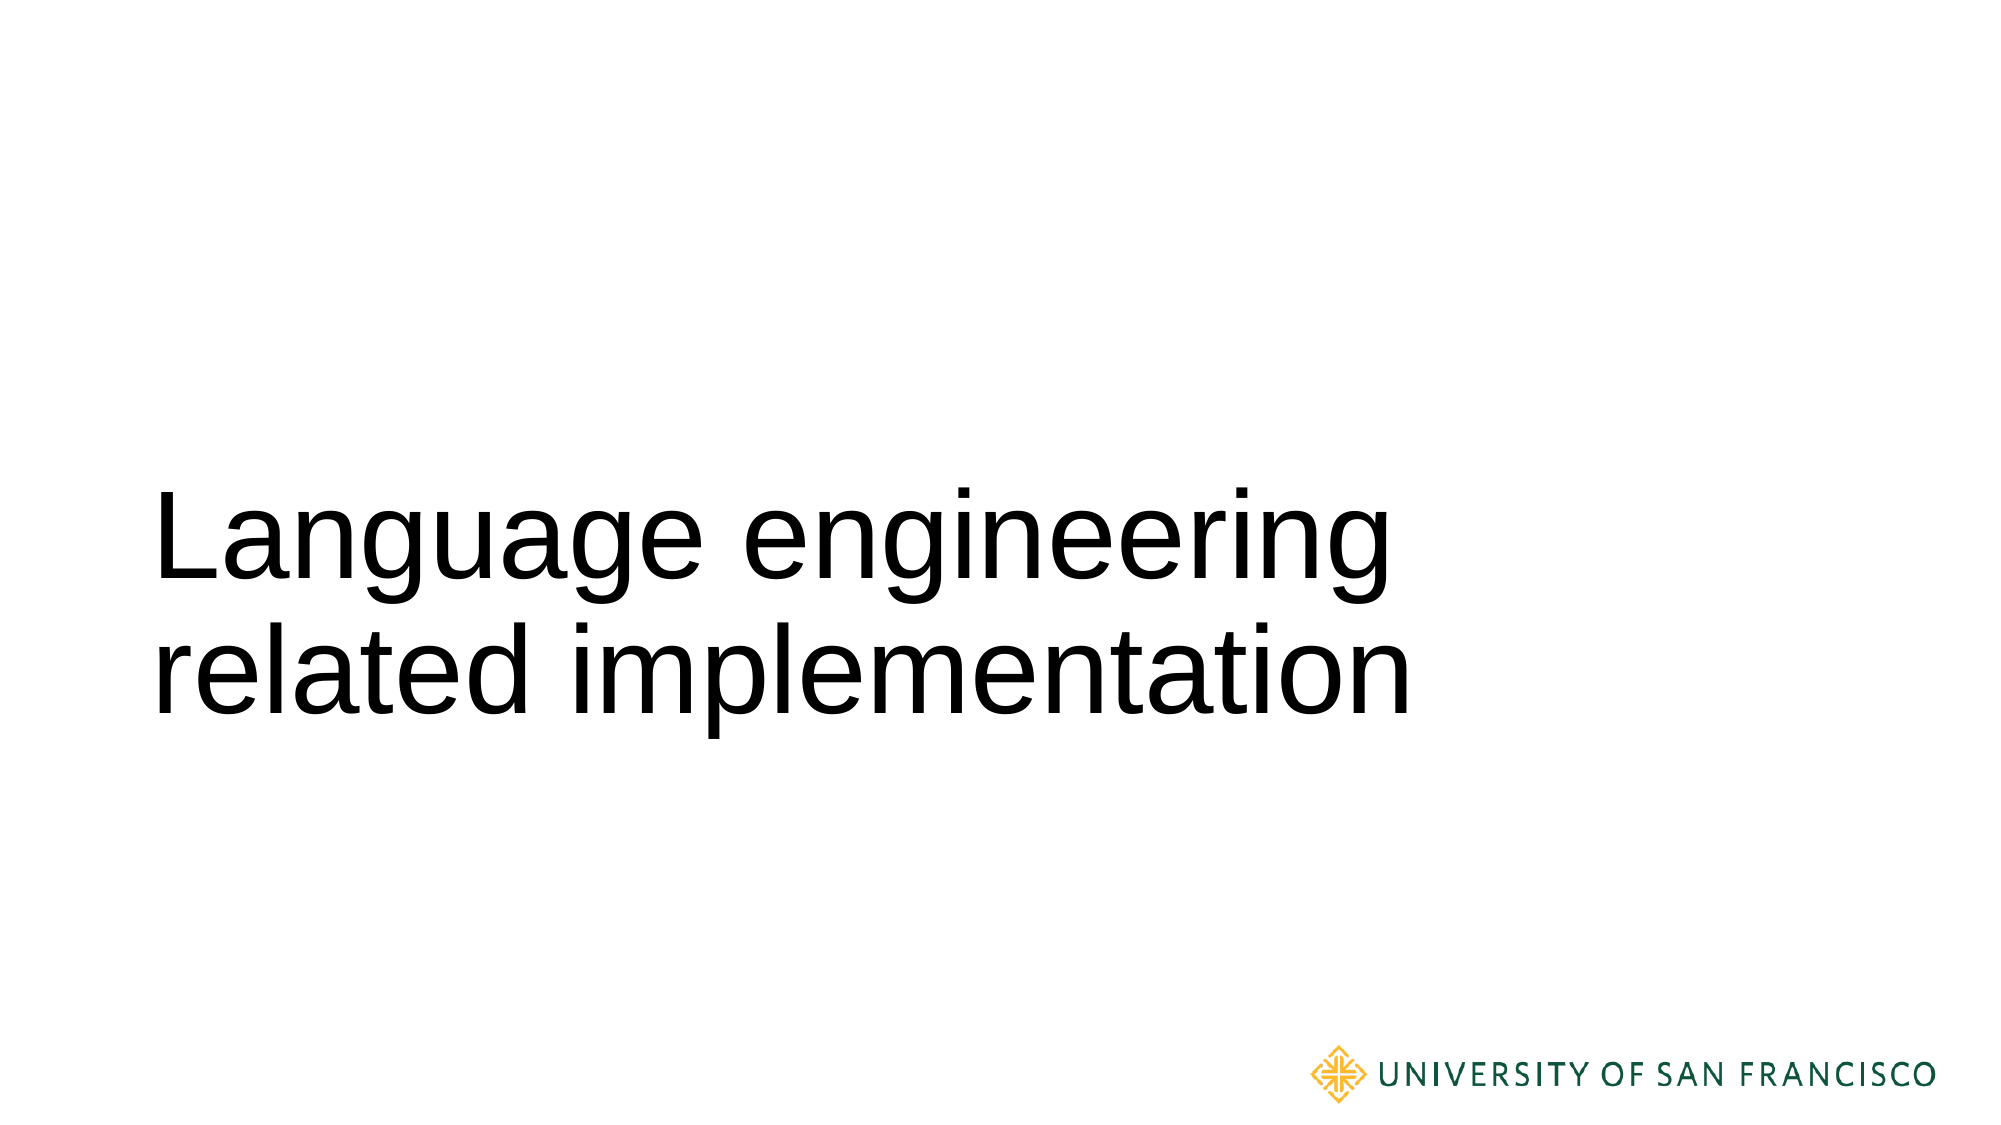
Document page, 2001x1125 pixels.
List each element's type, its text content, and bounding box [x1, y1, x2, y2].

title Language engineering related implementation [136, 280, 1862, 749]
